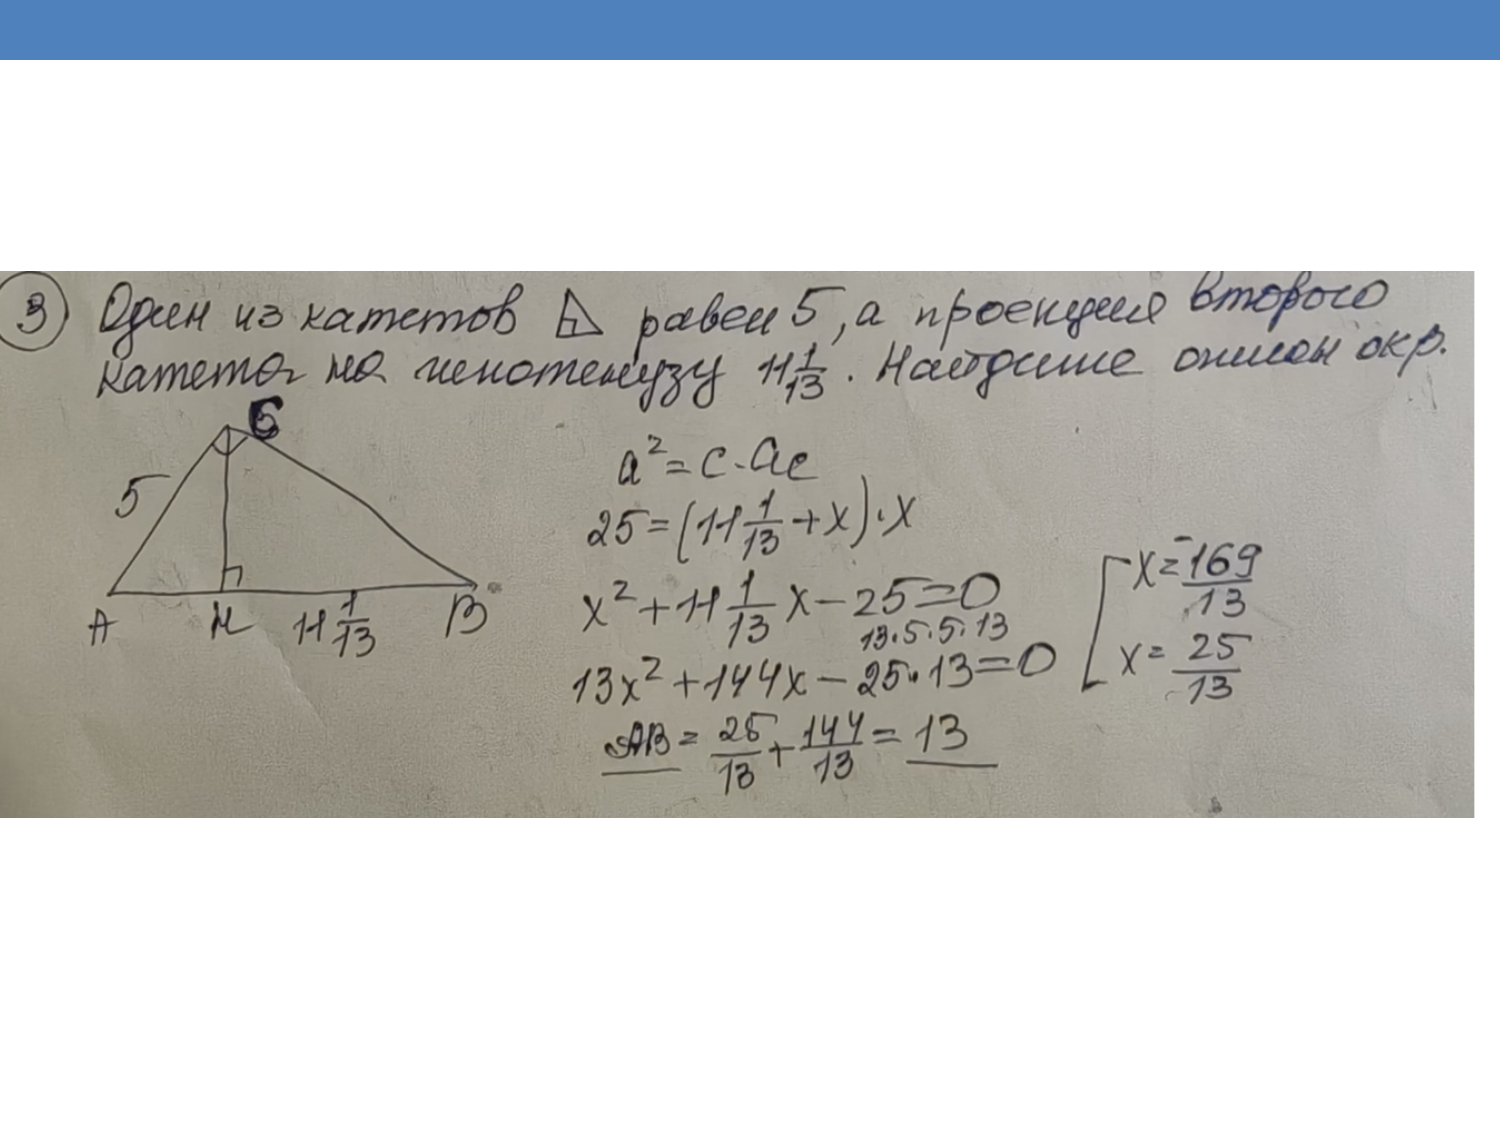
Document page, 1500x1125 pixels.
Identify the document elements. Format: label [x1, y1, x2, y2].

picture [0, 271, 1475, 818]
